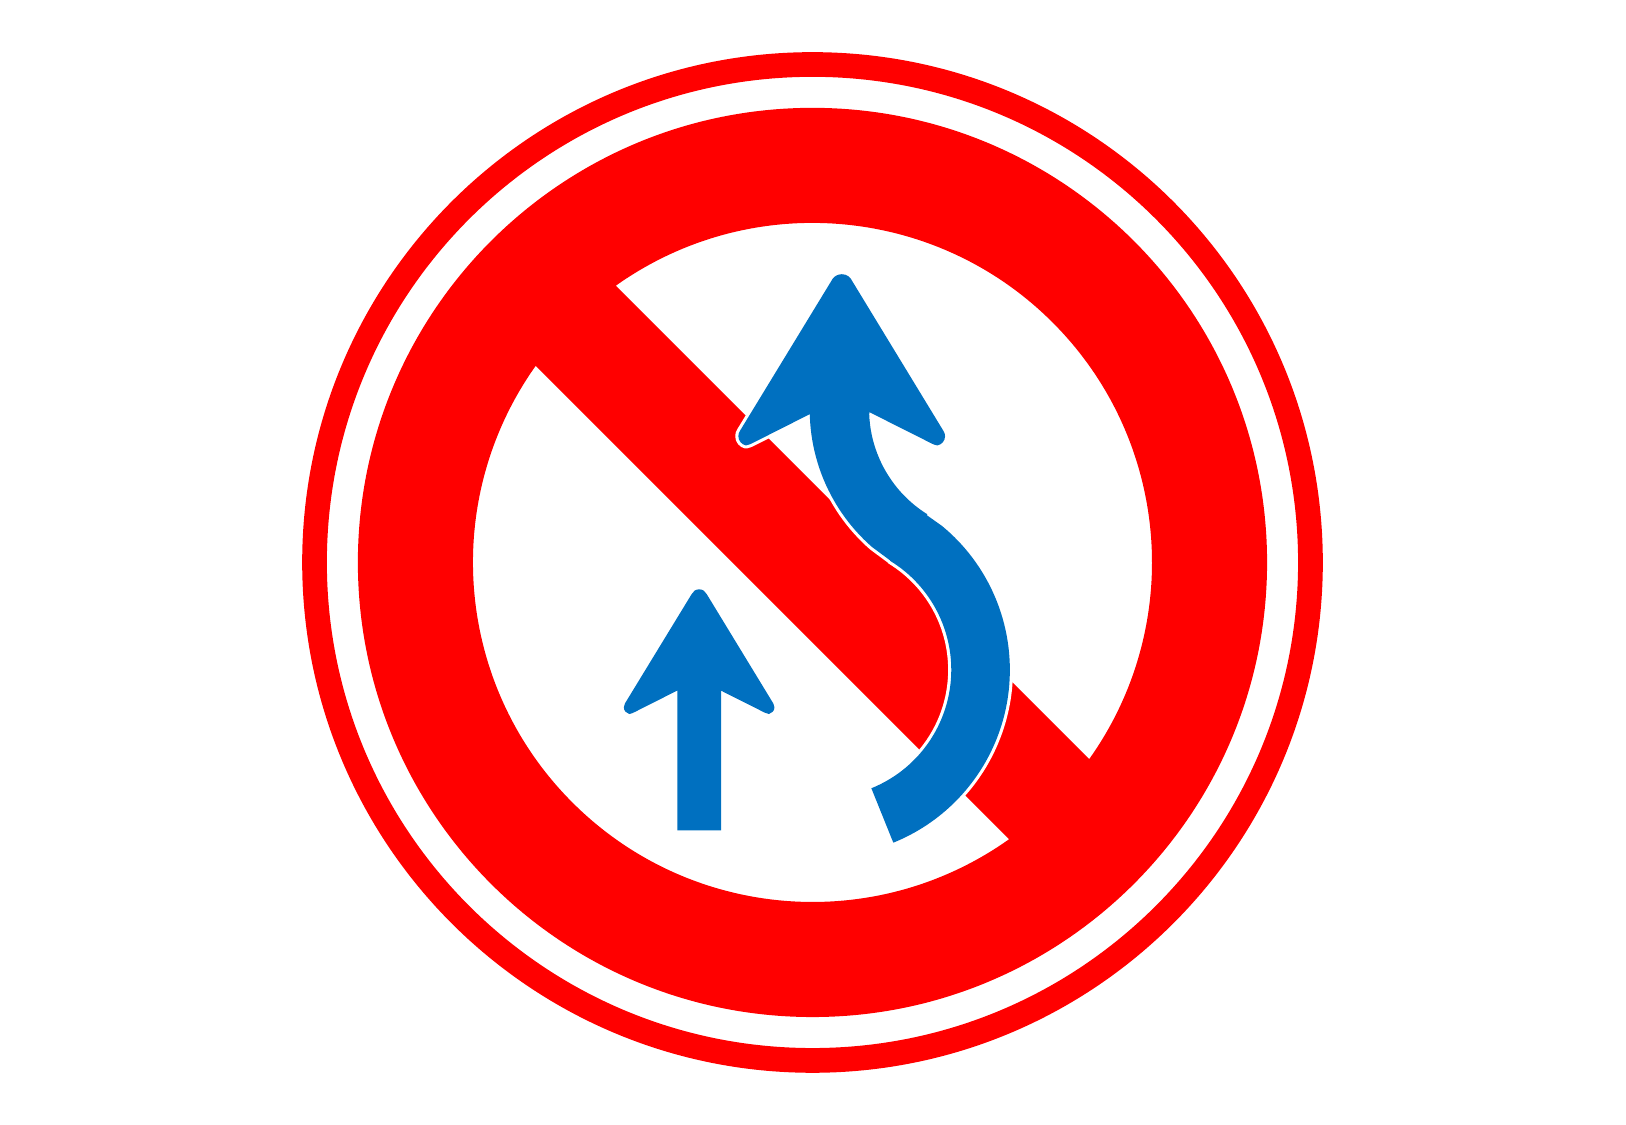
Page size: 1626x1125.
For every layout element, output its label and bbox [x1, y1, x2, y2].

text_box [301, 51, 1324, 1074]
